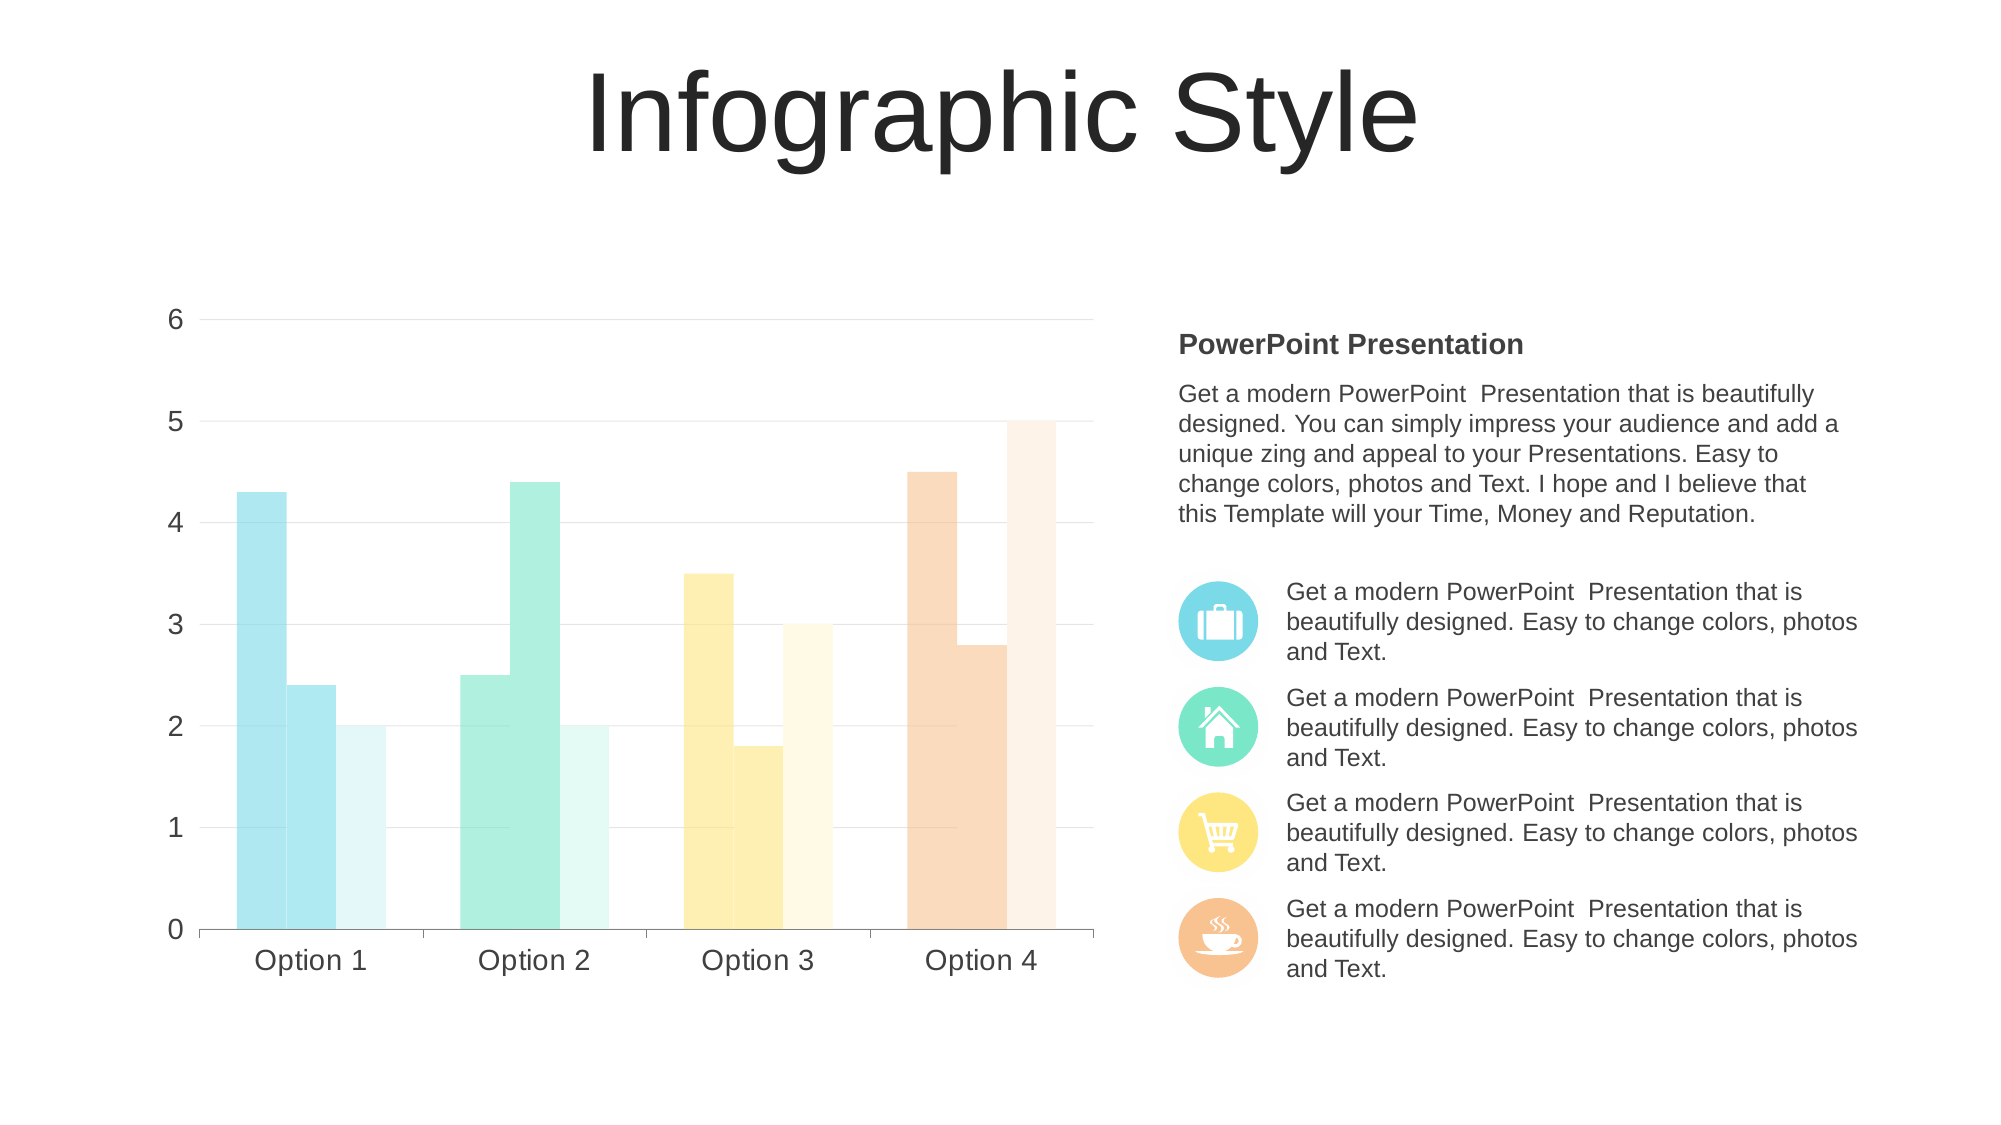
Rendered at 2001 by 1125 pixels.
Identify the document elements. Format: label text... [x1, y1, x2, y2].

text_box Get a modern PowerPoint Presentation that is beautifully designed. Easy to change colors, photos and Text. [1271, 779, 1880, 884]
text_box [1195, 703, 1243, 749]
text_box [1197, 811, 1240, 854]
text_box [1177, 580, 1260, 663]
text_box Get a modern PowerPoint Presentation that is beautifully designed. Easy to change colors, photos and Text. [1271, 673, 1880, 779]
text_box [1177, 896, 1260, 979]
list Infographic Style [53, 55, 1952, 175]
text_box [1178, 317, 1852, 537]
text_box Get a modern PowerPoint Presentation that is beautifully designed. Easy to change colors, photos and Text. [1271, 884, 1880, 990]
text_box Get a modern PowerPoint Presentation that is beautifully designed. Easy to change colors, photos and Text. [1271, 568, 1880, 673]
text_box [1177, 791, 1260, 874]
text_box [1177, 685, 1260, 768]
chart [148, 288, 1113, 991]
text_box [1191, 914, 1247, 957]
text_box [1196, 603, 1244, 641]
